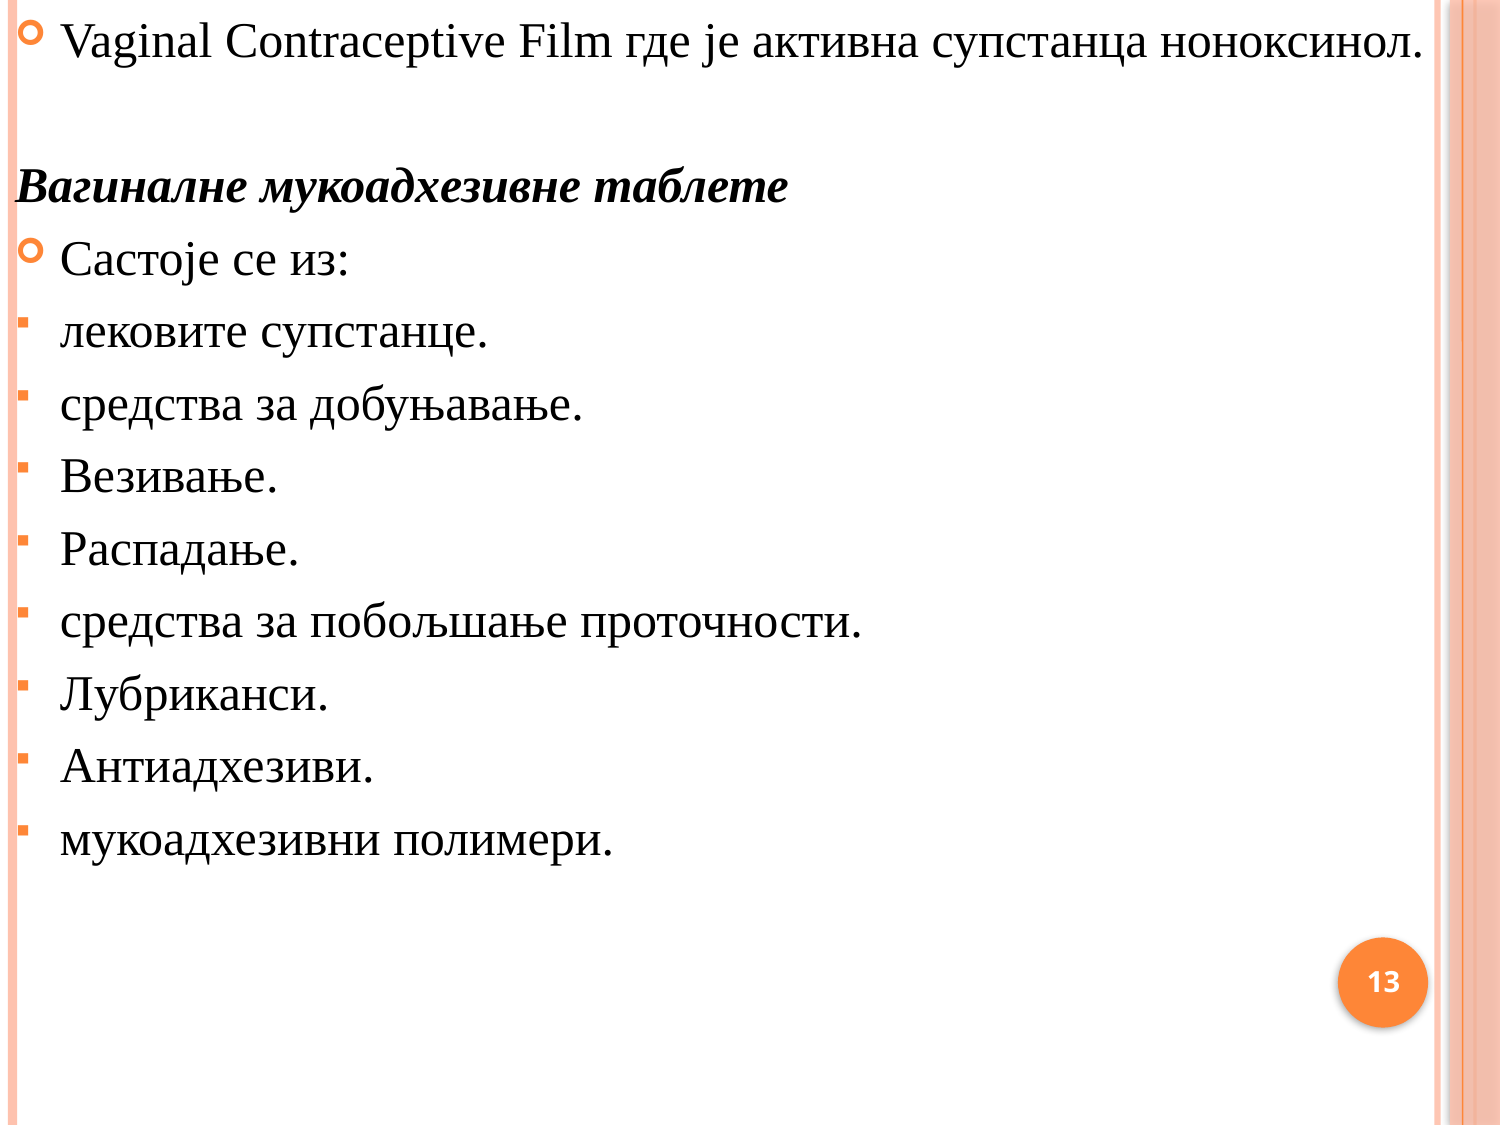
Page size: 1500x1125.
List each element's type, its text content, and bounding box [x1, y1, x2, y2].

list Vaginal Contraceptive Film где је активна супстанца ноноксинол. Вагиналне мукоадхезивне таблете Састоје се из: лековите супстанце. средства за добуњавање. Везивање. Распадање. средства за побољшање проточности. Лубриканси. Антиадхезиви. мукоадхезивни полимери. [0, 0, 1500, 1125]
